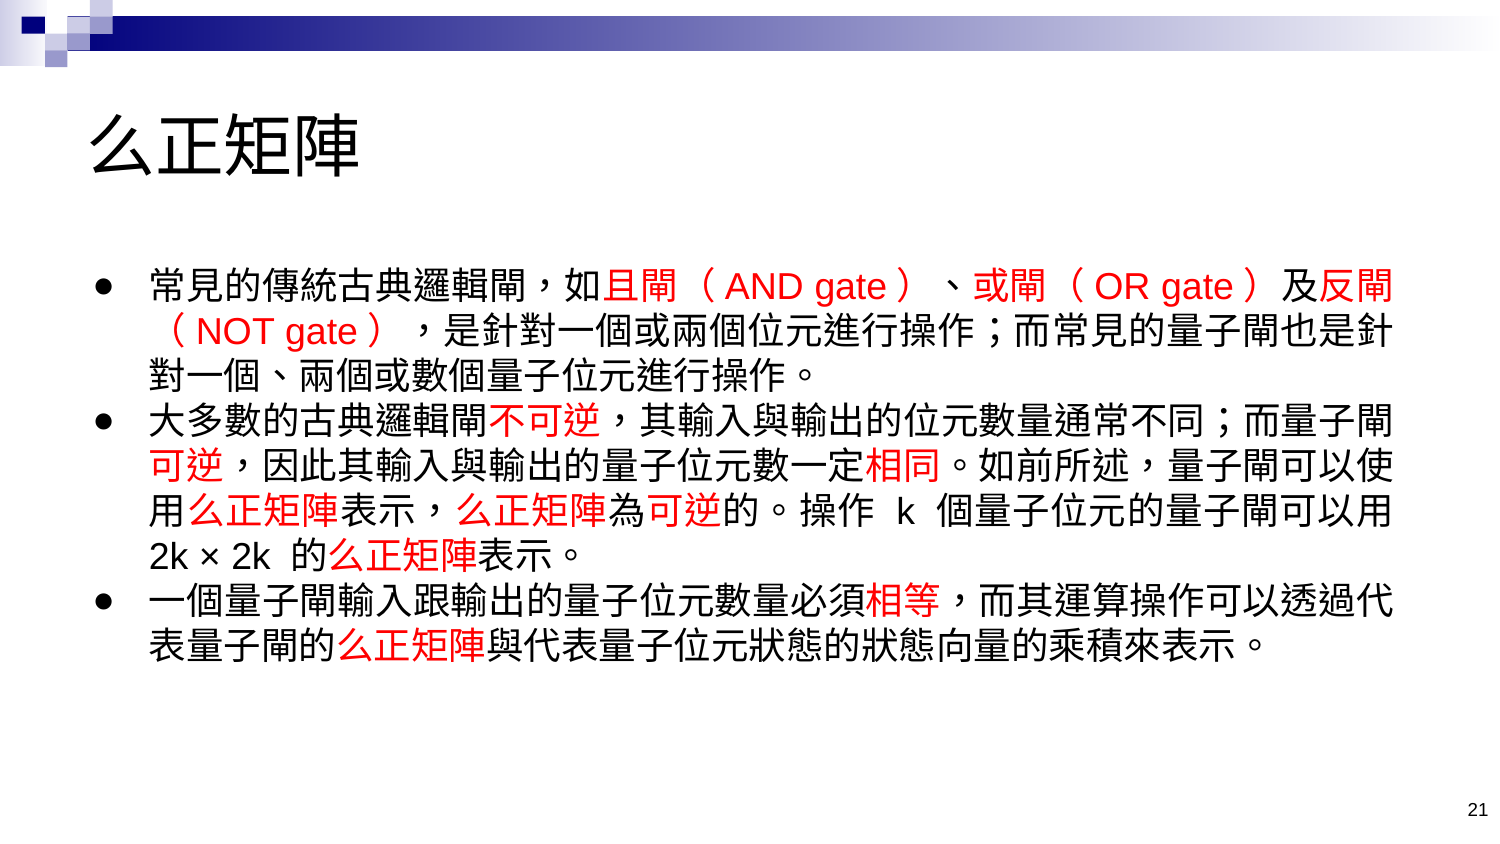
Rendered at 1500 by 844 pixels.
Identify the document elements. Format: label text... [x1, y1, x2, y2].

text_box 常見的傳統古典邏輯閘，如且閘（AND gate）、或閘（OR gate）及反閘（NOT gate），是針對一個或兩個位元進行操作；而常見的量子閘也是針對一個、兩個或數個量子位元進行操作。 大多數的古典邏輯閘不可逆，其輸入與輸出的位元數量通常不同；而量子閘可逆，因此其輸入與輸出的量子位元數一定相同。如前所述，量子閘可以使用么正矩陣表示，么正矩陣為可逆的。操作 k 個量子位元的量子閘可以用 2k × 2k 的么正矩陣表示。 一個量子閘輸入跟輸出的量子位元數量必須相等，而其運算操作可以透過代表量子閘的么正矩陣與代表量子位元狀態的狀態向量的乘積來表示。 [58, 247, 1409, 728]
slide_number 21 [1149, 796, 1500, 827]
title 么正矩陣 [75, 59, 1425, 229]
